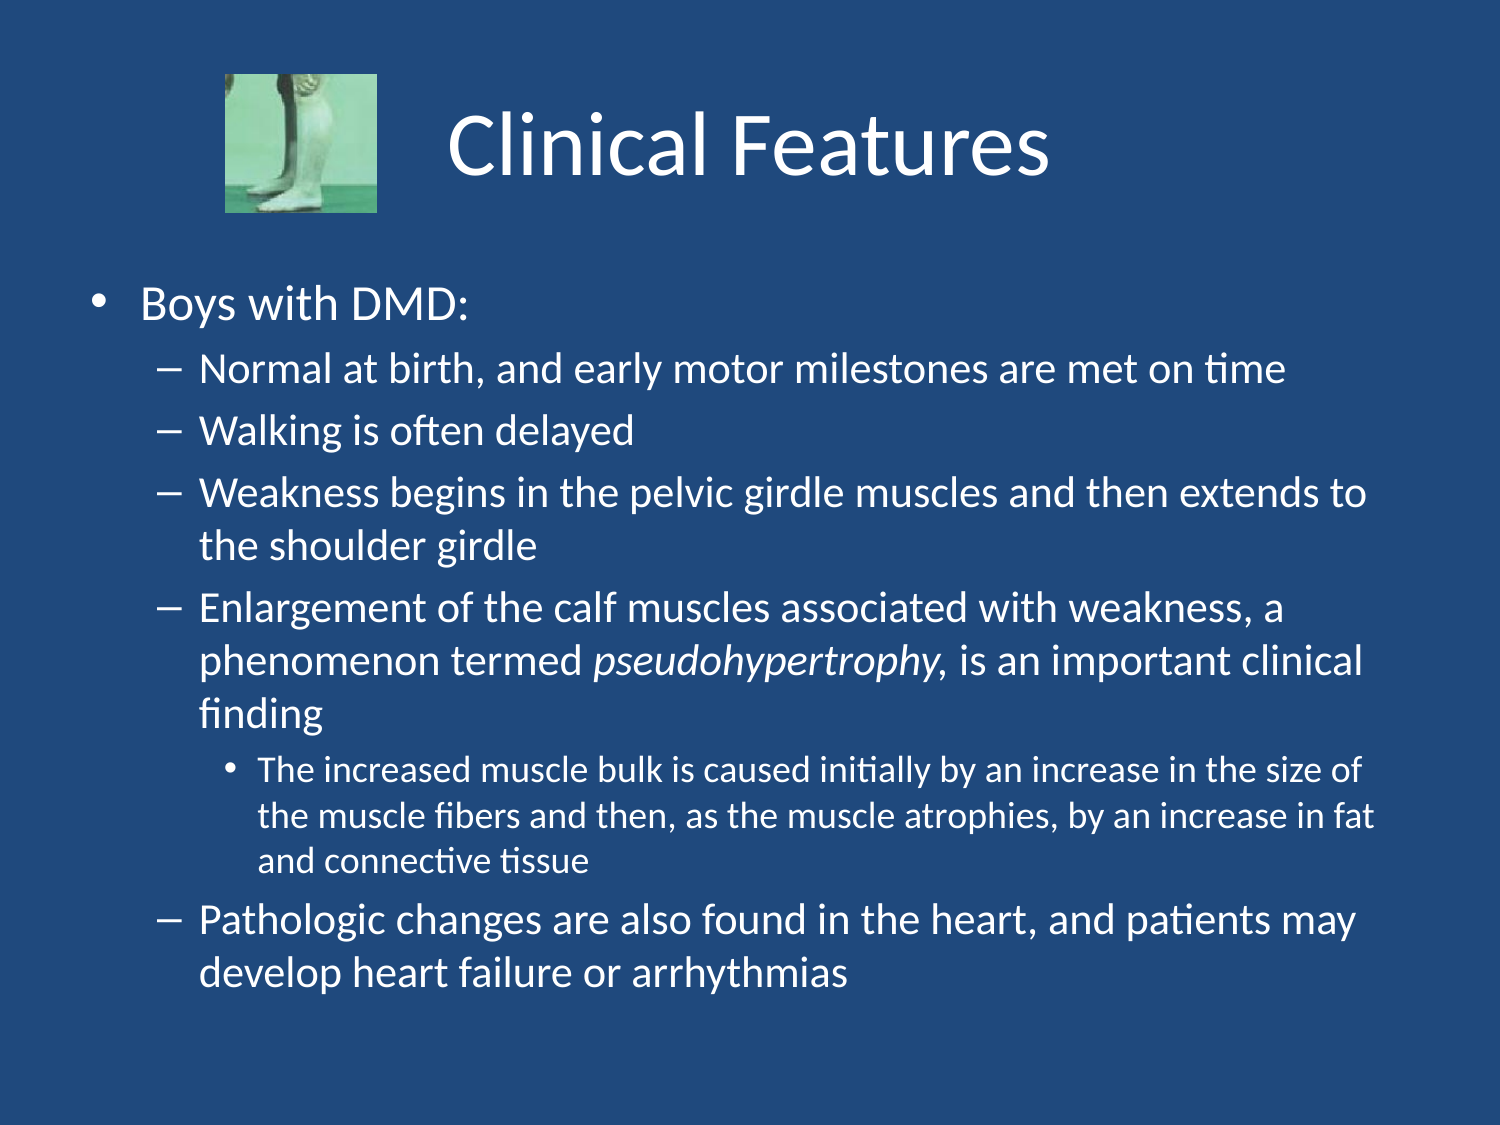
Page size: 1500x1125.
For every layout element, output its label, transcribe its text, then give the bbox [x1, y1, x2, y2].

title Clinical Features [75, 45, 1425, 233]
picture [224, 74, 377, 213]
list Boys with DMD: Normal at birth, and early motor milestones are met on time Walking is often delayed Weakness begins in the pelvic girdle muscles and then extends to the shoulder girdle Enlargement of the calf muscles associated with weakness, a phenomenon termed pseudohypertrophy, is an important clinical finding The increased muscle bulk is caused initially by an increase in the size of the muscle fibers and then, as the muscle atrophies, by an increase in fat and connective tissue Pathologic changes are also found in the heart, and patients may develop heart failure or arrhythmias [75, 262, 1425, 1005]
